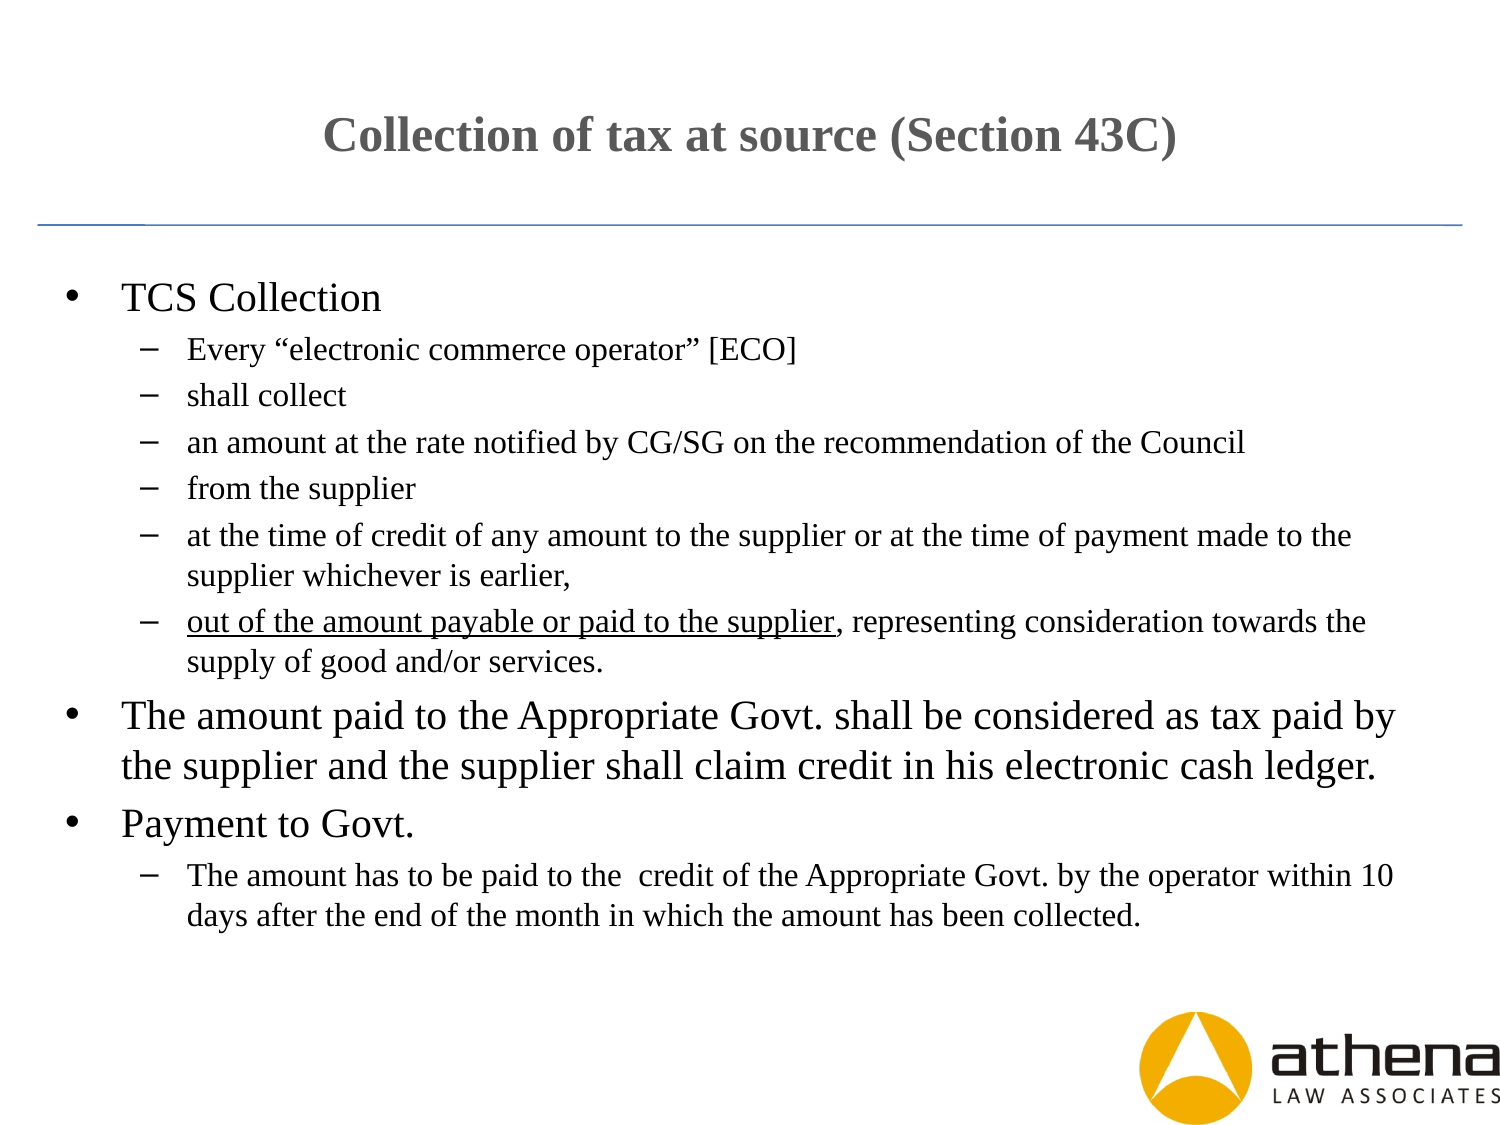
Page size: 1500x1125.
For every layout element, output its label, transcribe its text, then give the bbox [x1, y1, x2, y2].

picture [1139, 1012, 1500, 1125]
title Collection of tax at source (Section 43C) [75, 62, 1425, 200]
list TCS Collection Every “electronic commerce operator” [ECO] shall collect an amount at the rate notified by CG/SG on the recommendation of the Council from the supplier at the time of credit of any amount to the supplier or at the time of payment made to the supplier whichever is earlier, out of the amount payable or paid to the supplier, representing consideration towards the supply of good and/or services. The amount paid to the Appropriate Govt. shall be considered as tax paid by the supplier and the supplier shall claim credit in his electronic cash ledger. Payment to Govt. The amount has to be paid to the credit of the Appropriate Govt. by the operator within 10 days after the end of the month in which the amount has been collected. [50, 262, 1450, 1038]
